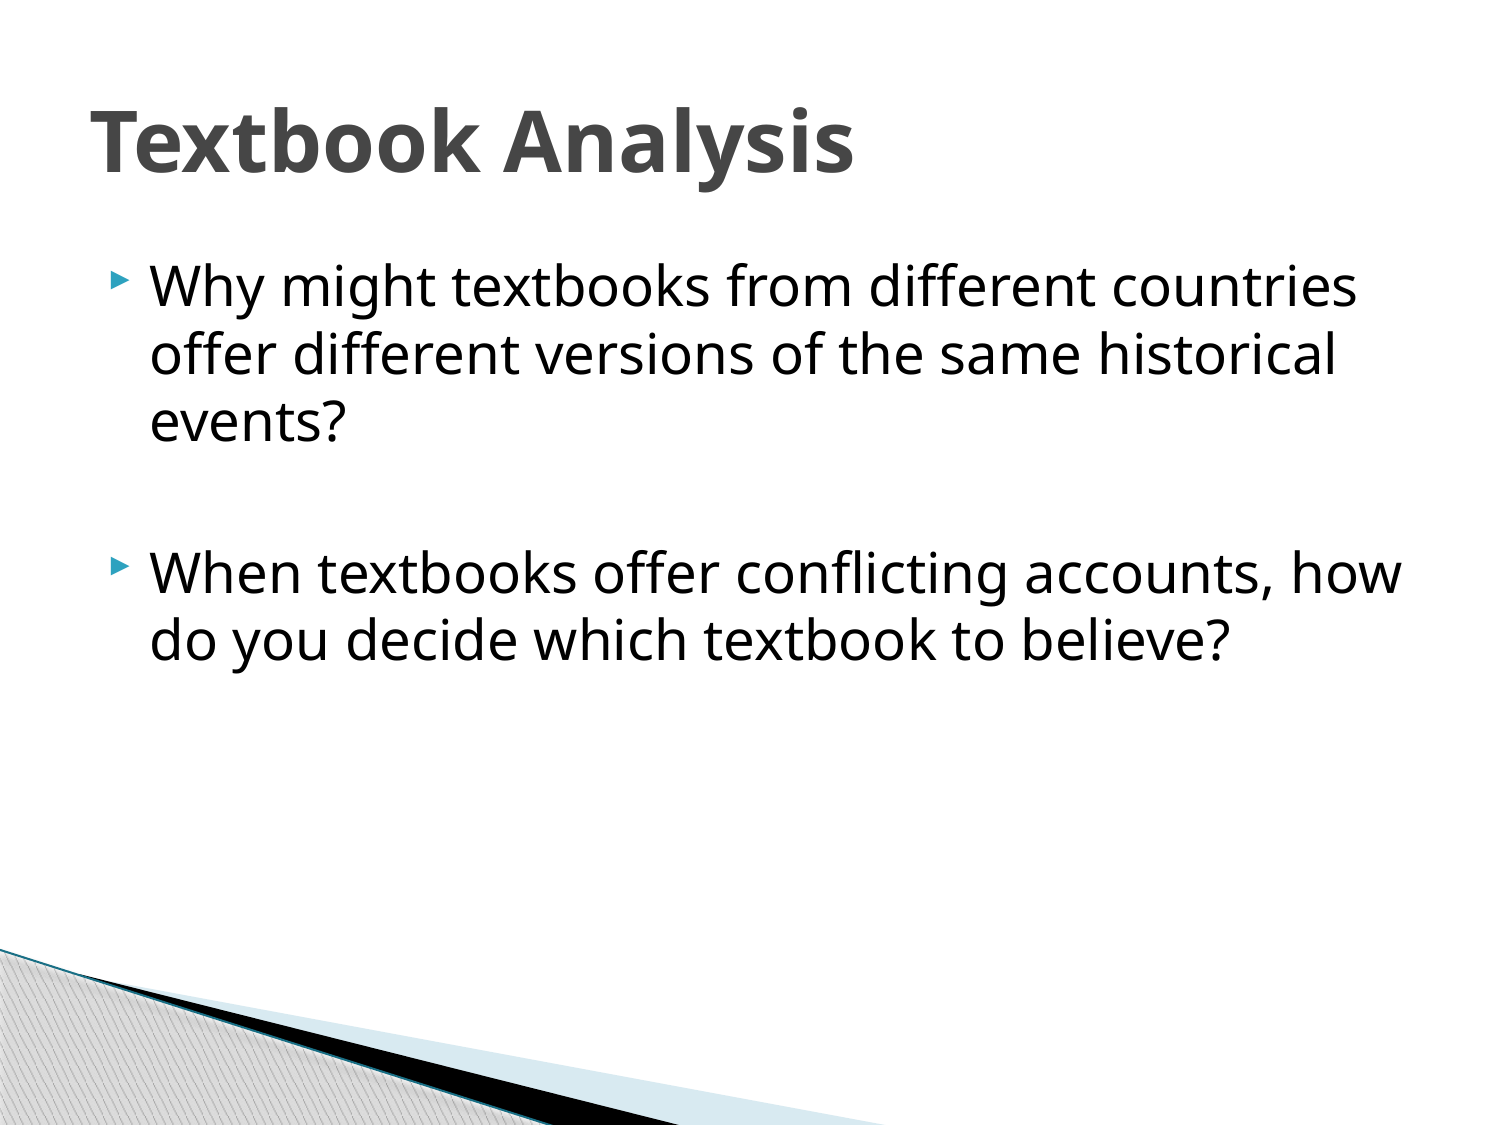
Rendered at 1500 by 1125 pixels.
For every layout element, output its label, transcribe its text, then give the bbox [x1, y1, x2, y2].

title Textbook Analysis [75, 45, 1425, 233]
list Why might textbooks from different countries offer different versions of the same historical events? When textbooks offer conflicting accounts, how do you decide which textbook to believe? [75, 243, 1425, 986]
